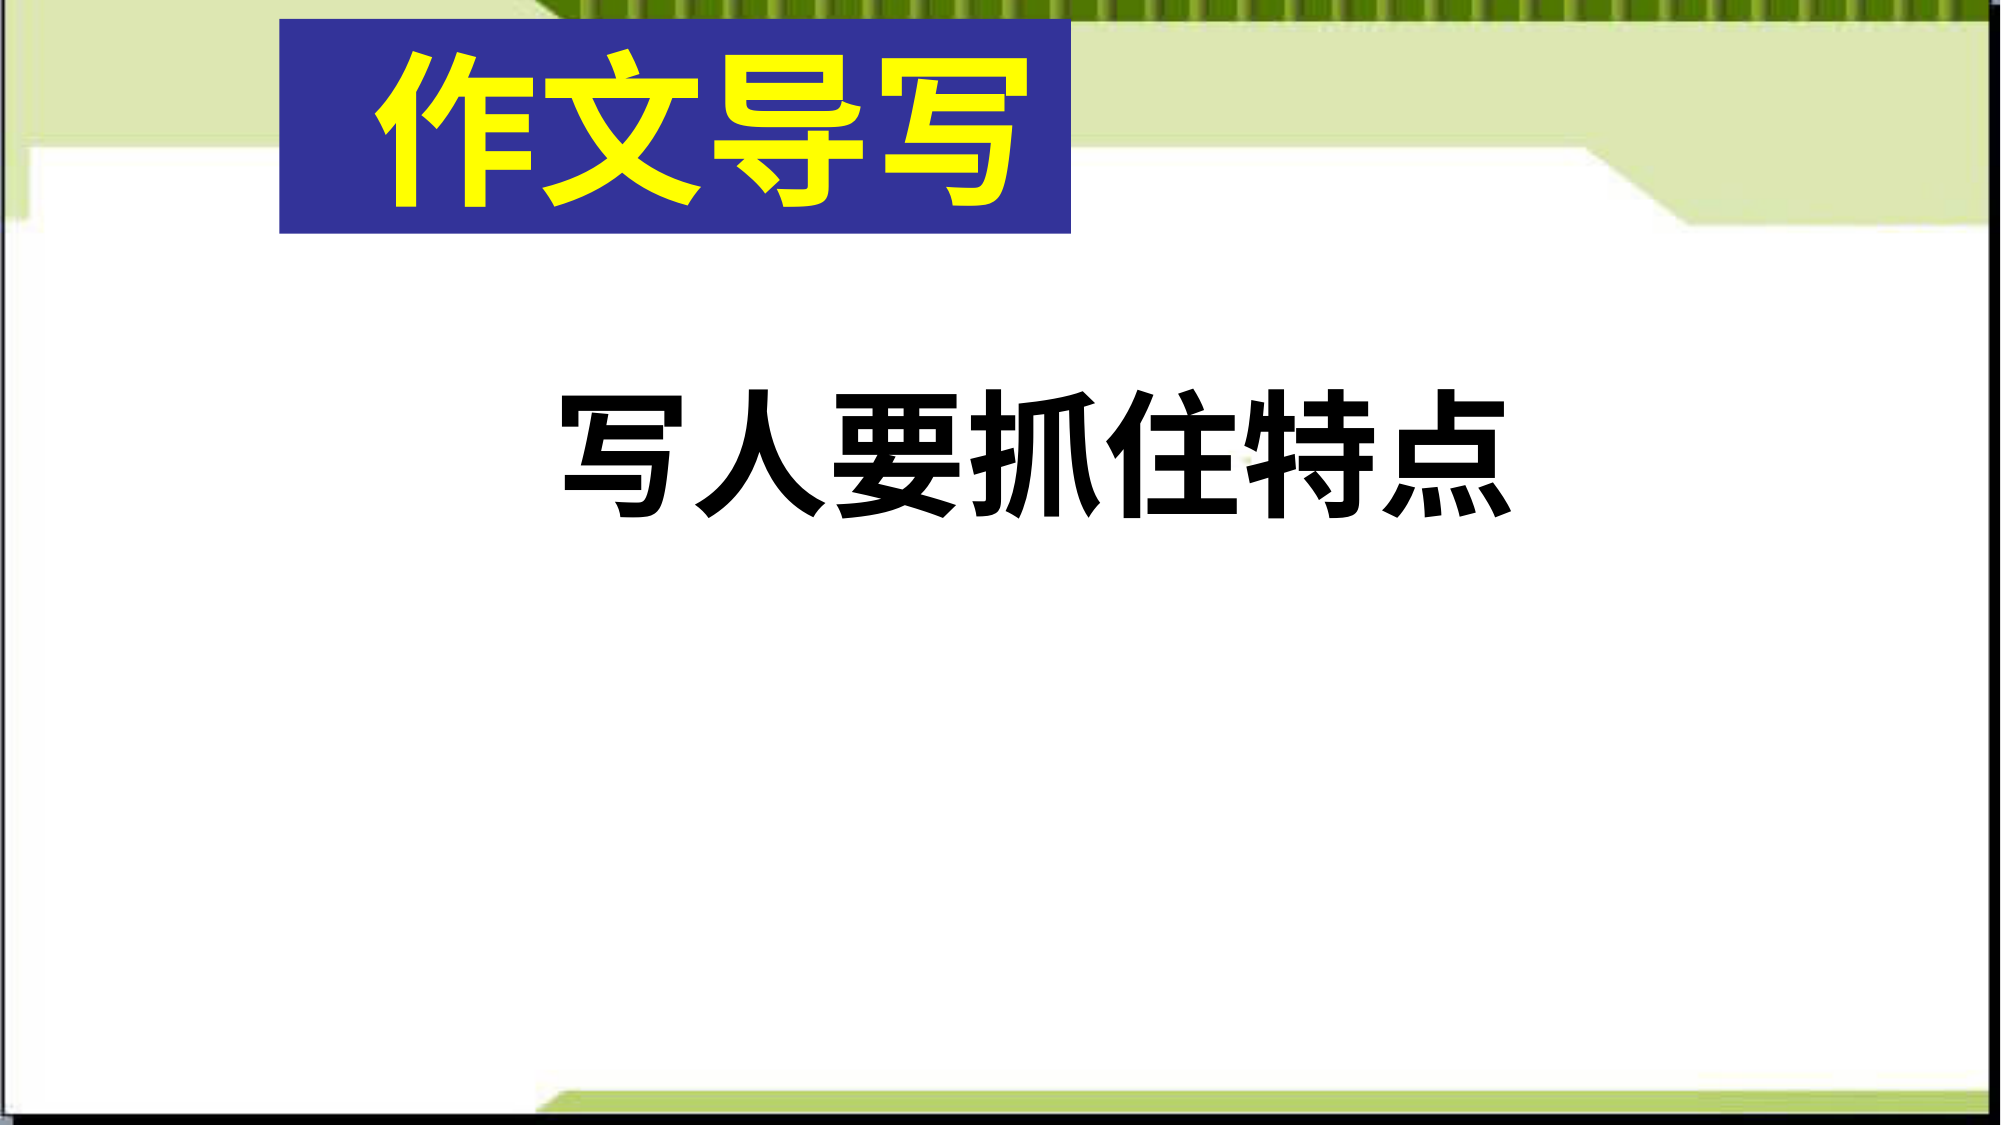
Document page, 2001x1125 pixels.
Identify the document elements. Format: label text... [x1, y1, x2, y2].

text_box 写人要抓住特点 [539, 361, 1591, 542]
text_box 作文导写 [279, 18, 1071, 234]
picture [0, 0, 2001, 1125]
